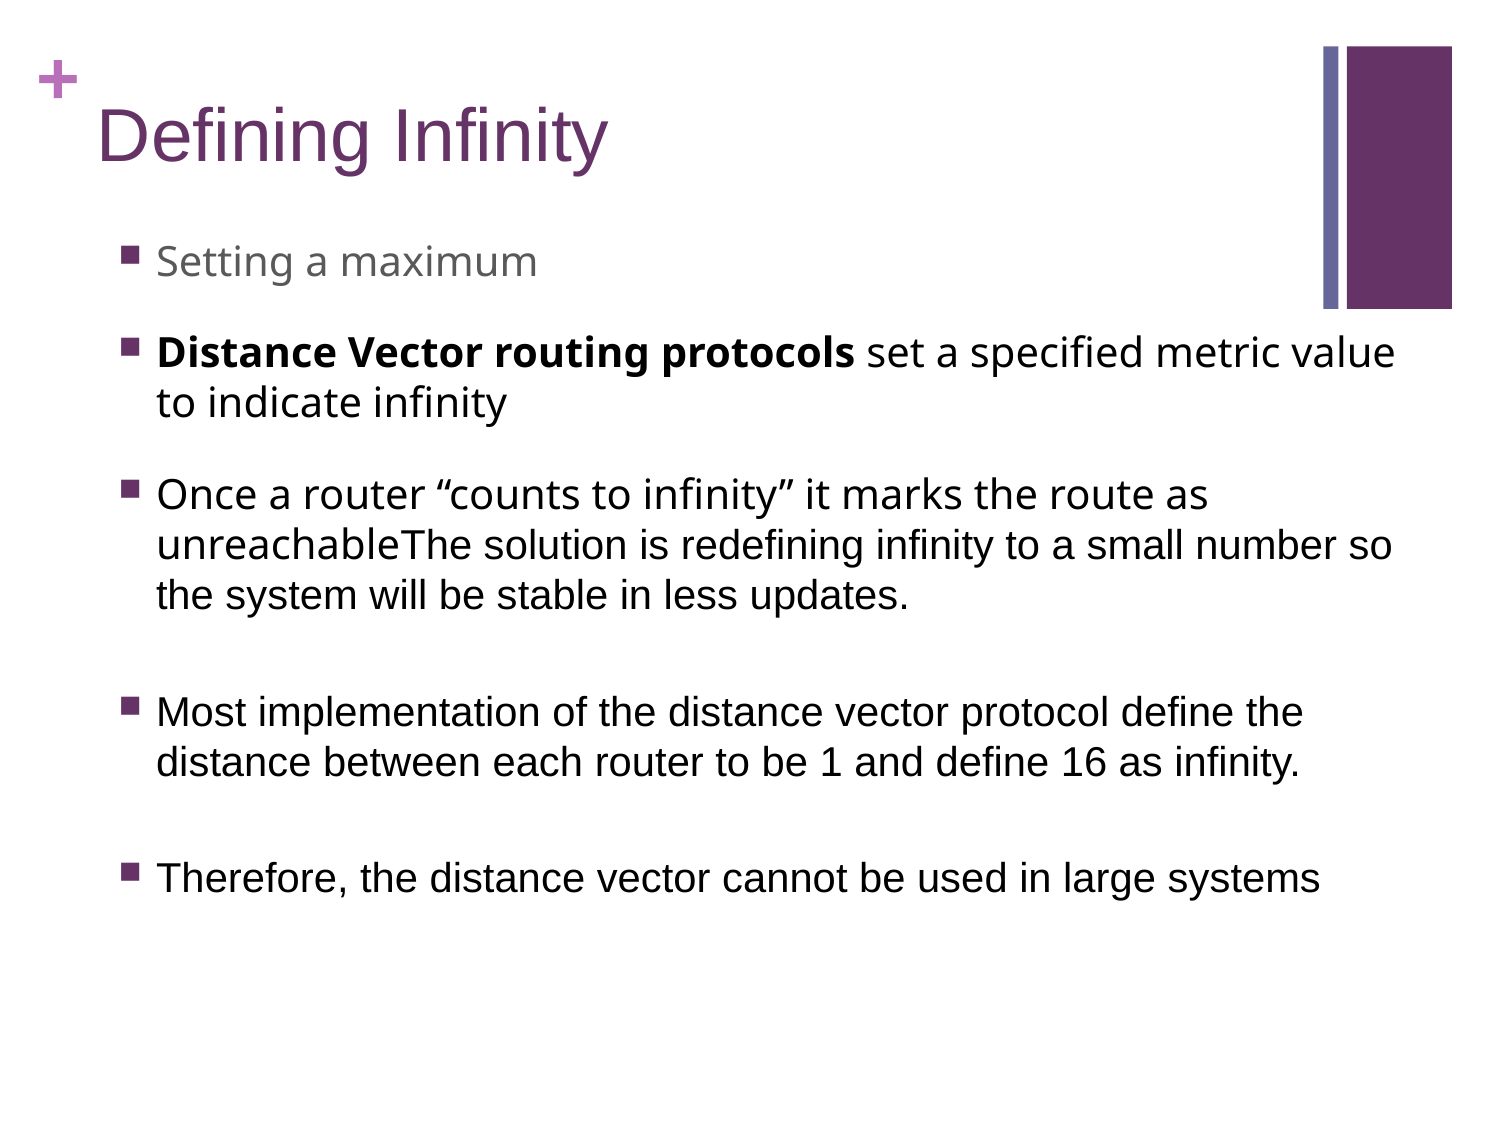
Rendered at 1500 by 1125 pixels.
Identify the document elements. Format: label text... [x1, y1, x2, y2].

list Setting a maximum Distance Vector routing protocols set a specified metric value to indicate infinity Once a router “counts to infinity” it marks the route as unreachableThe solution is redefining infinity to a small number so the system will be stable in less updates. Most implementation of the distance vector protocol define the distance between each router to be 1 and define 16 as infinity. Therefore, the distance vector cannot be used in large systems [103, 226, 1426, 813]
title Defining Infinity [81, 79, 1322, 263]
